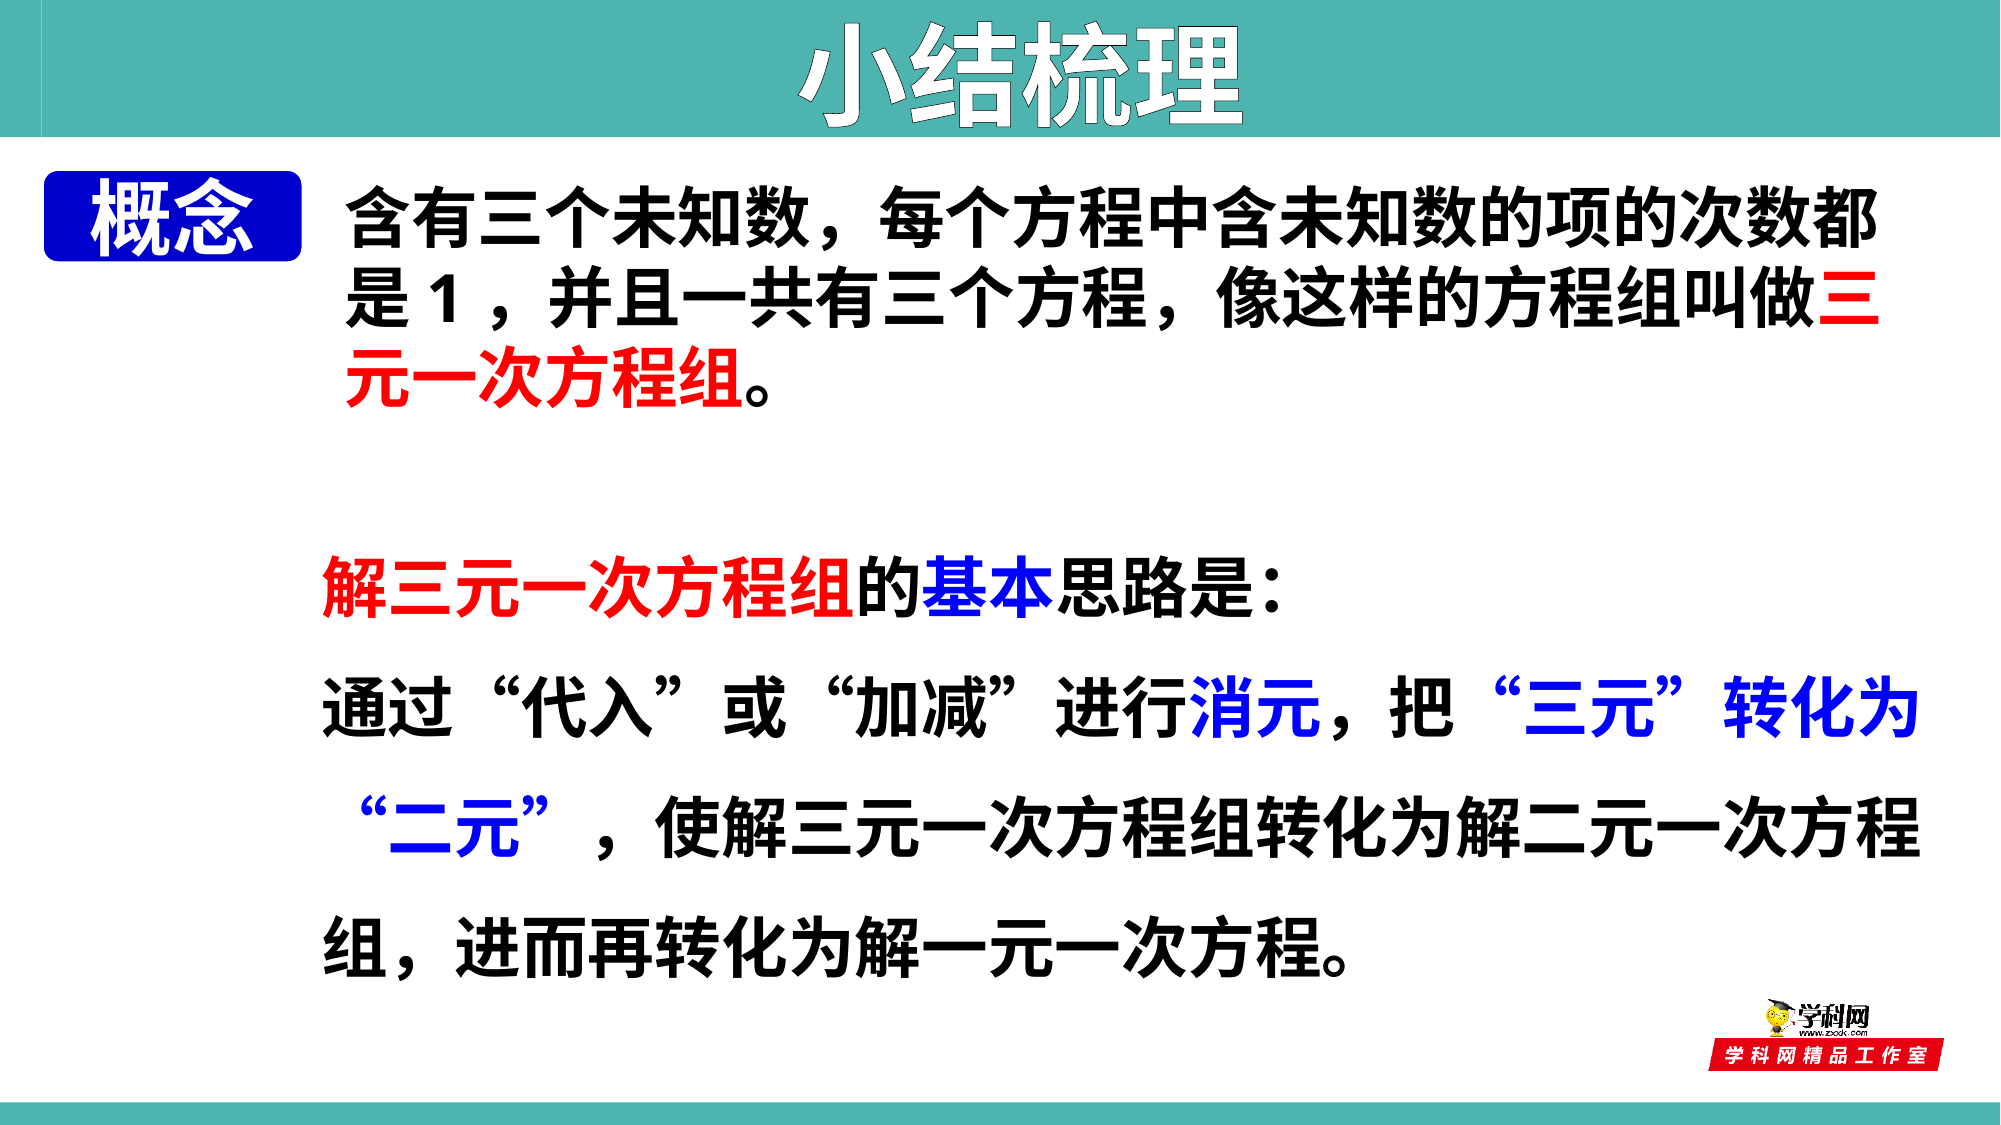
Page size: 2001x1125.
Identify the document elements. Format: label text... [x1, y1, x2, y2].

text_box [0, 1100, 2000, 1125]
picture [1708, 1038, 1944, 1071]
text_box 含有三个未知数，每个方程中含未知数的项的次数都是1，并且一共有三个方程，像这样的方程组叫做三元一次方程组。 [329, 168, 1906, 424]
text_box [0, 0, 2000, 138]
picture [1766, 999, 1869, 1037]
text_box 解三元一次方程组的基本思路是： 通过“代入”或“加减”进行消元，把“三元”转化为“二元”，使解三元一次方程组转化为解二元一次方程组，进而再转化为解一元一次方程。 [306, 498, 1986, 994]
text_box 概念 [39, 166, 306, 266]
